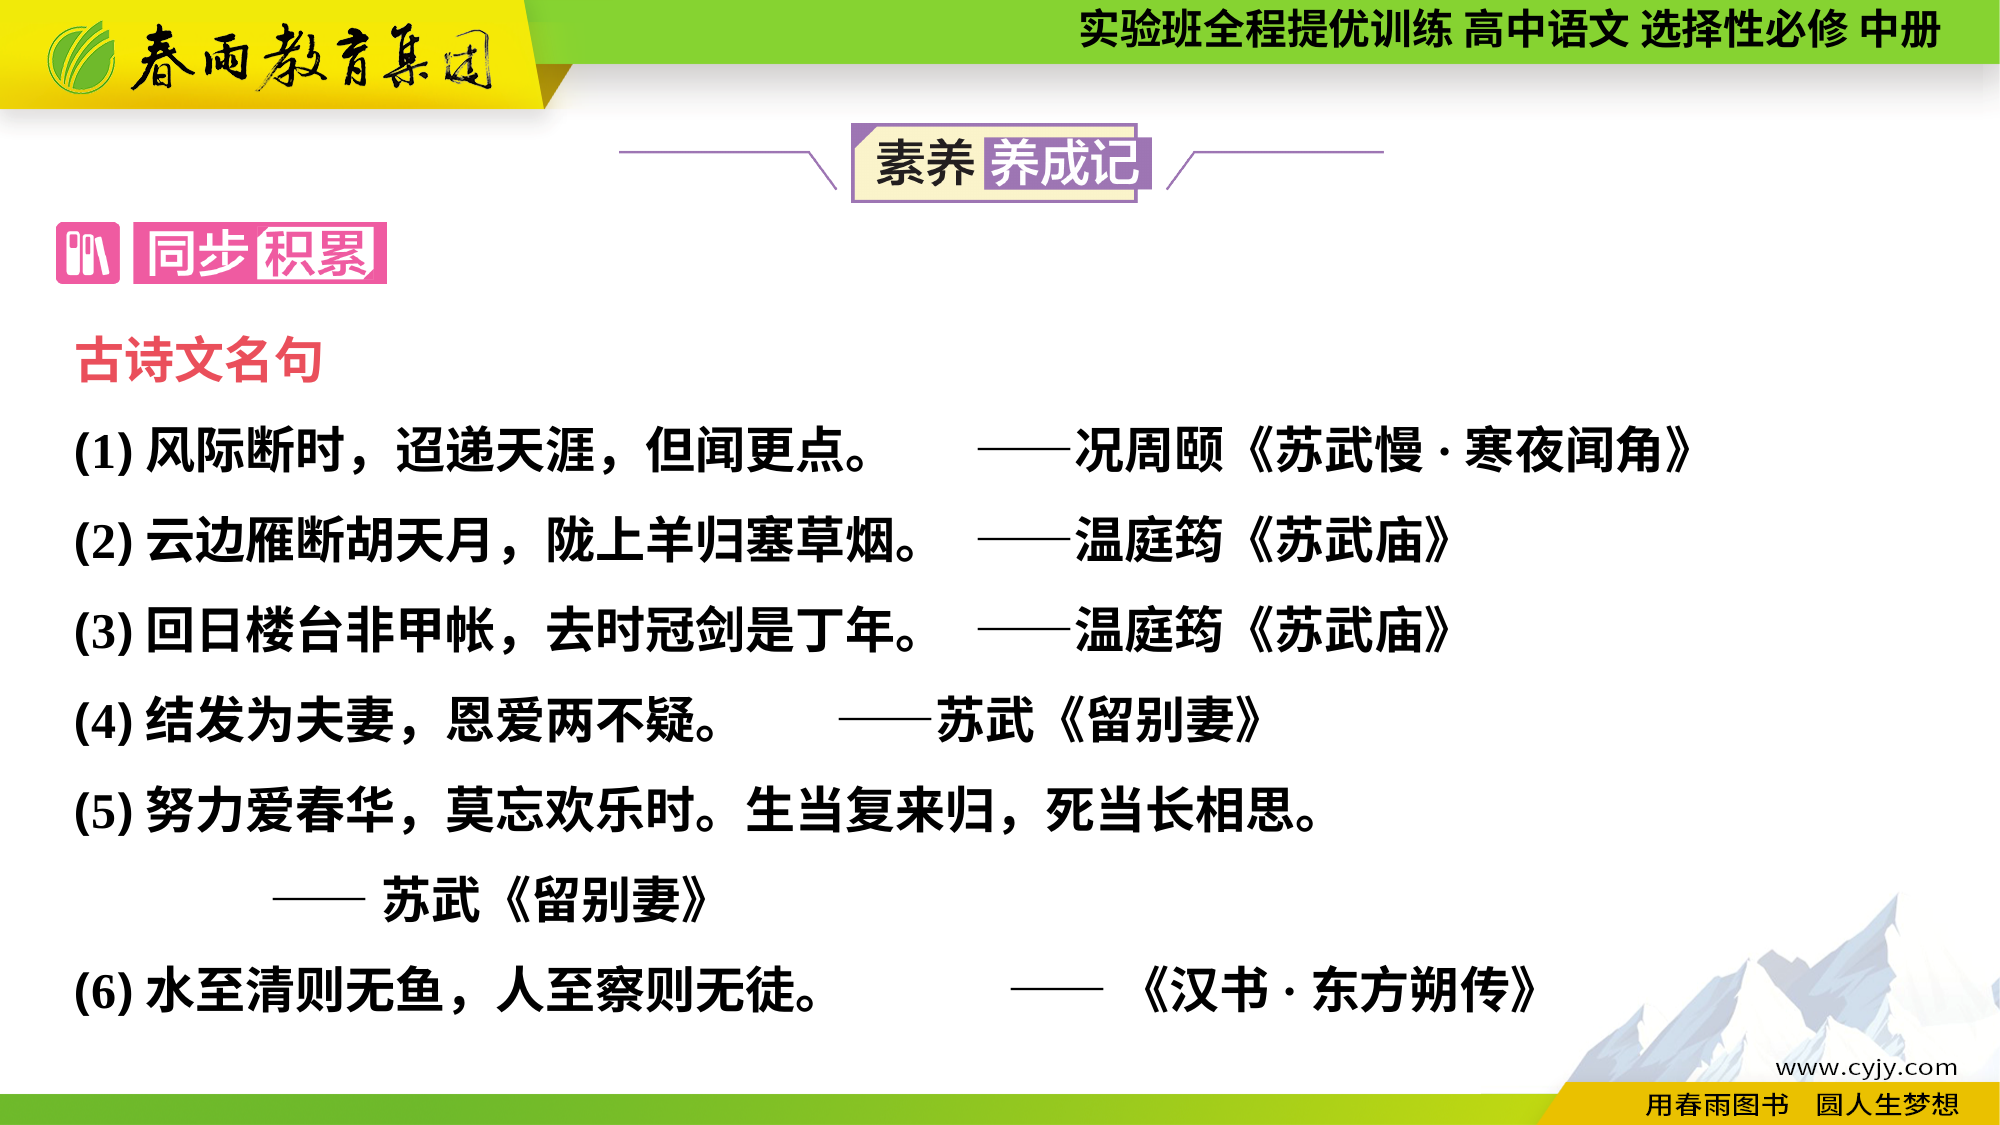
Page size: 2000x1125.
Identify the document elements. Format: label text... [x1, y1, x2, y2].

list 古诗文名句 (1)风际断时，迢递天涯，但闻更点。 ——况周颐《苏武慢·寒夜闻角》 (2)云边雁断胡天月，陇上羊归塞草烟。 ——温庭筠《苏武庙》 (3)回日楼台非甲帐，去时冠剑是丁年。 ——温庭筠《苏武庙》 (4)结发为夫妻，恩爱两不疑。 ——苏武《留别妻》 (5)努力爱春华，莫忘欢乐时。生当复来归，死当长相思。 ——苏武《留别妻》 (6)水至清则无鱼，人至察则无徒。 —— 《汉书·东方朔传》 [59, 291, 1944, 1034]
picture [0, 0, 2000, 1125]
